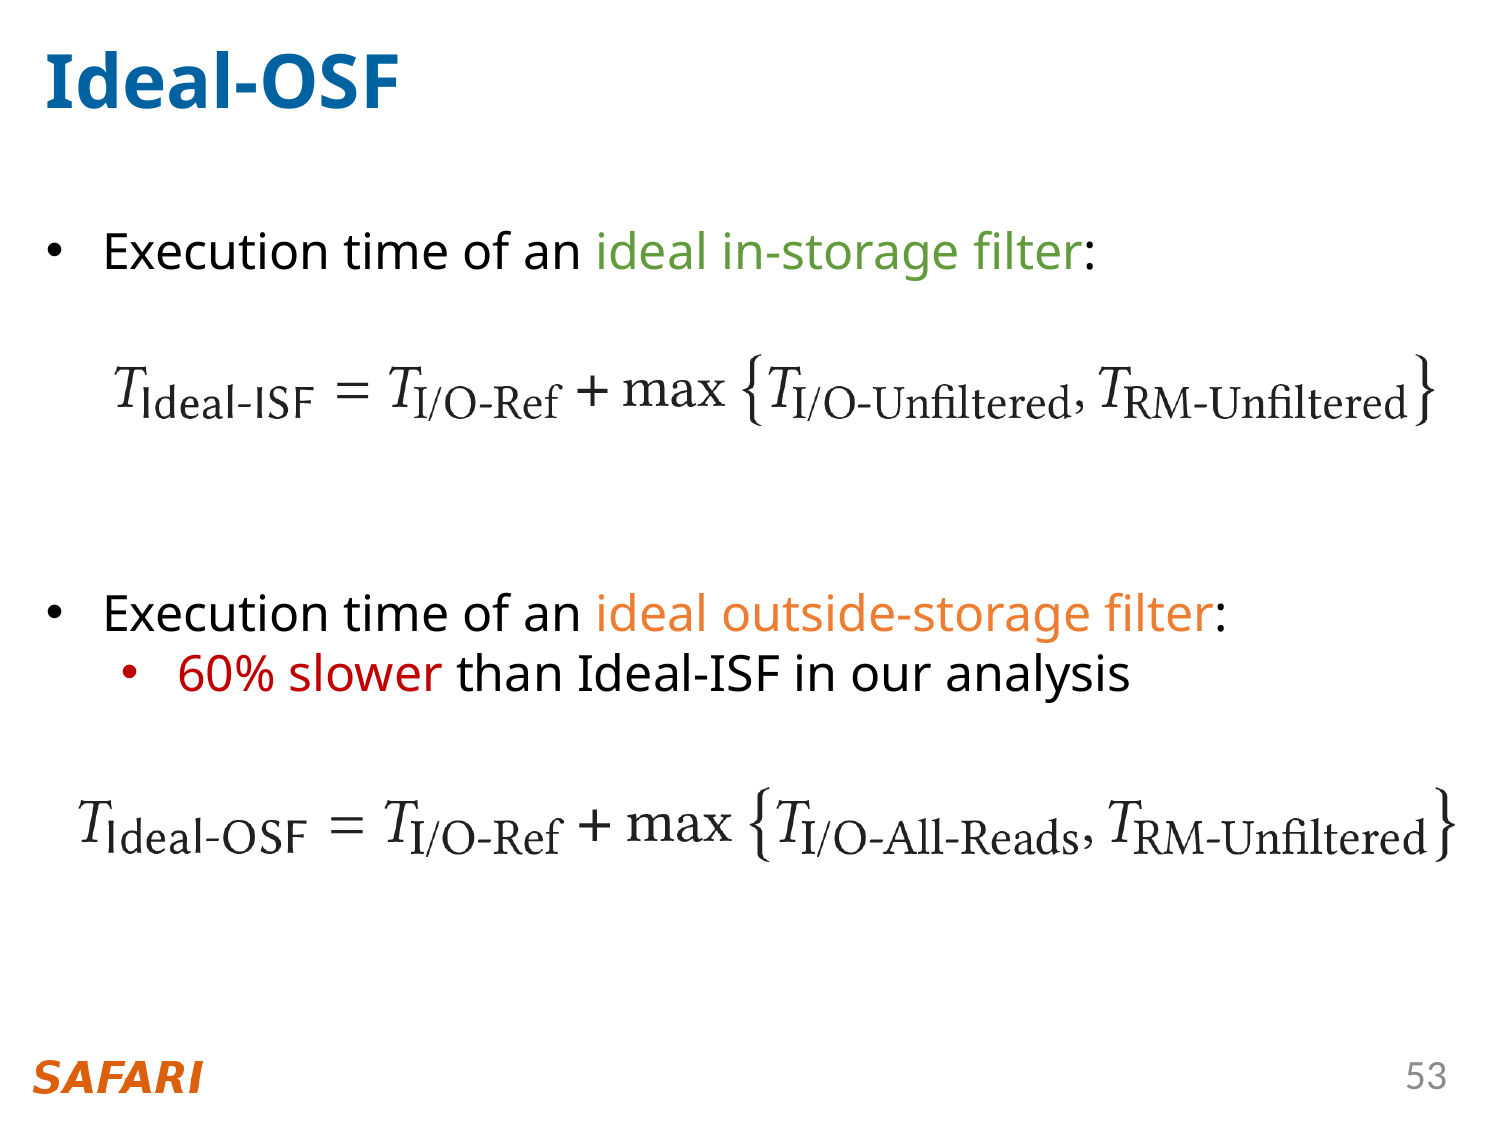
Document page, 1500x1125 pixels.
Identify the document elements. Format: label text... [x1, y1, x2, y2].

title Ideal-OSF [31, 15, 1475, 143]
text_box Execution time of an ideal in-storage filter: [31, 212, 1362, 287]
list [58, 318, 1441, 462]
text_box Execution time of an ideal outside-storage filter: 60% slower than Ideal-ISF in our analysis [31, 574, 1362, 709]
picture [31, 1051, 209, 1104]
picture [17, 762, 1461, 886]
